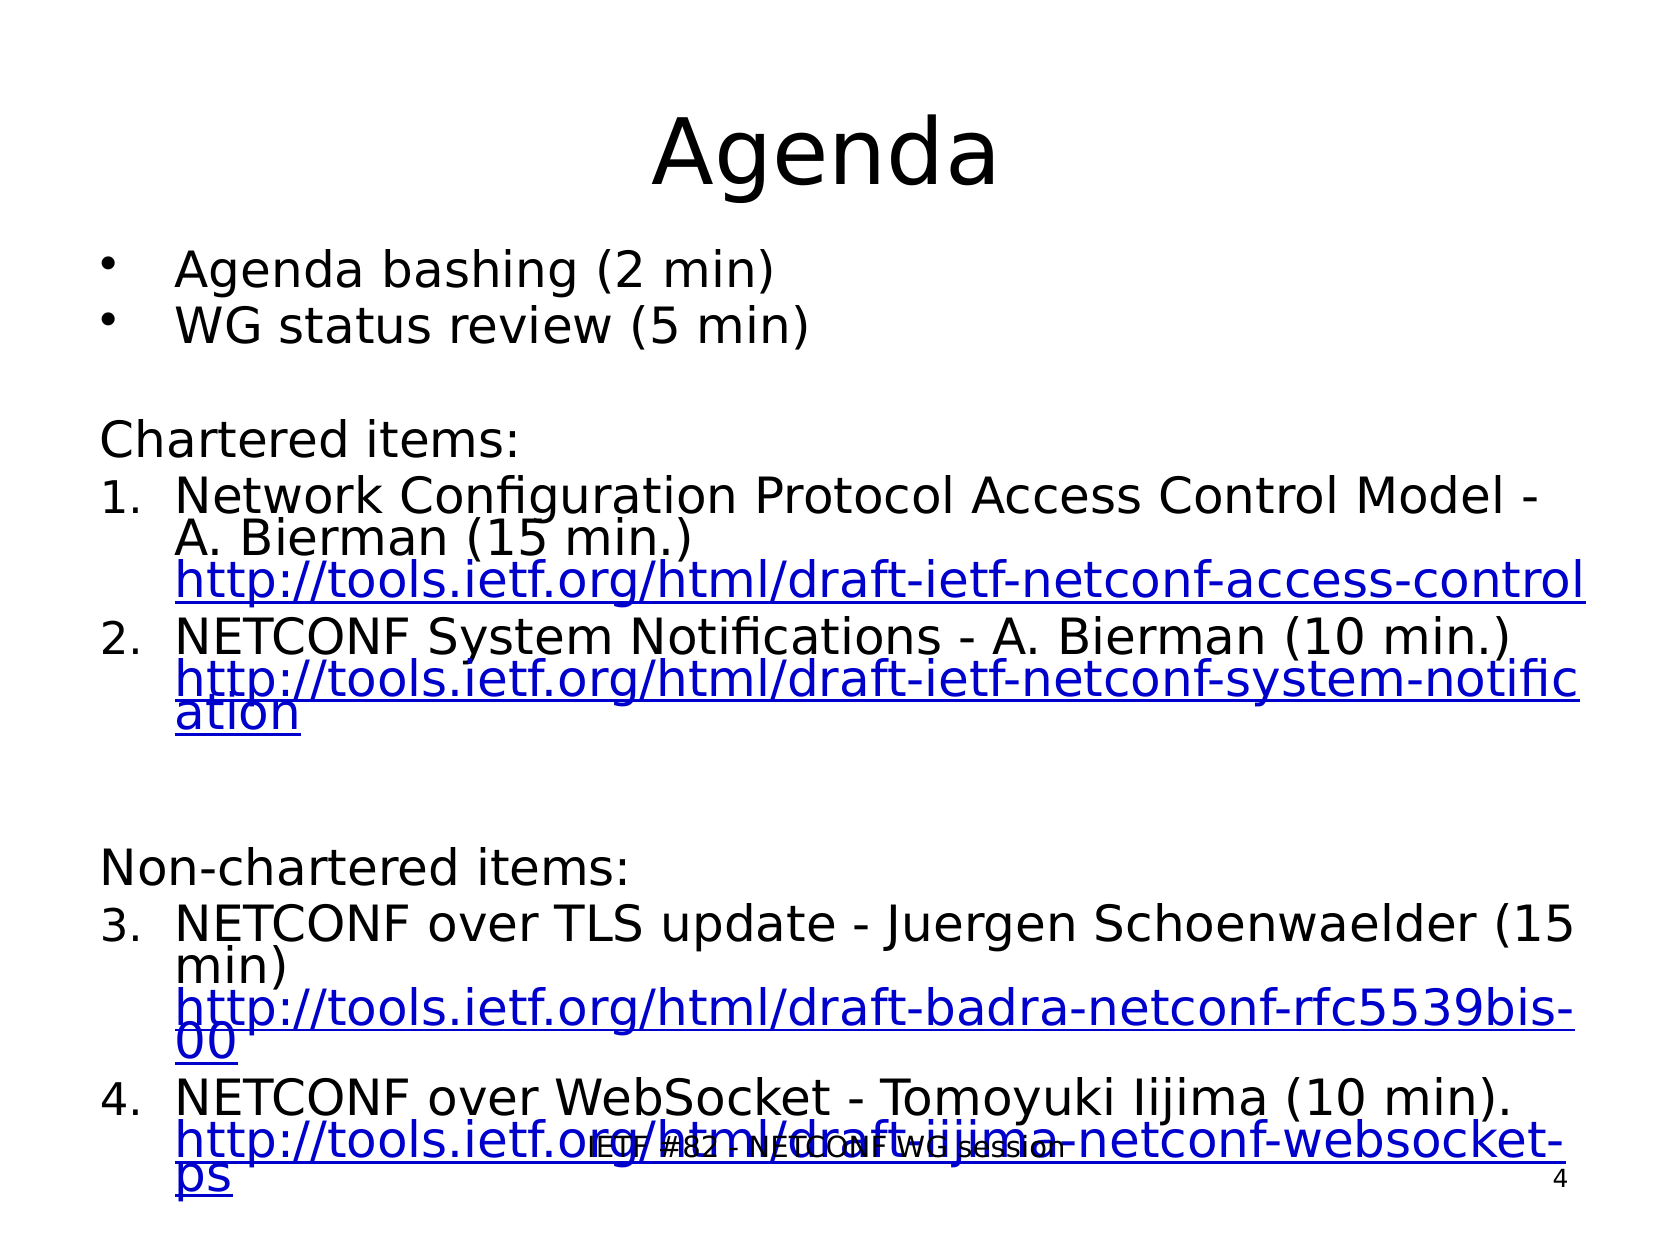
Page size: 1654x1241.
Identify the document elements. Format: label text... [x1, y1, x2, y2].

footer IETF #82 - NETCONF WG session [565, 1129, 1088, 1214]
list Agenda bashing (2 min) WG status review (5 min) Chartered items: Network Configuration Protocol Access Control Model - A. Bierman (15 min.) http://tools.ietf.org/html/draft-ietf-netconf-access-control NETCONF System Notifications - A. Bierman (10 min.) http://tools.ietf.org/html/draft-ietf-netconf-system-notification Non-chartered items: NETCONF over TLS update - Juergen Schoenwaelder (15 min) http://tools.ietf.org/html/draft-badra-netconf-rfc5539bis-00 NETCONF over WebSocket - Tomoyuki Iijima (10 min). http://tools.ietf.org/html/draft-iijima-netconf-websocket-ps Open mike [82, 253, 1589, 1150]
slide_number 4 [1185, 1150, 1569, 1214]
title Agenda [82, 49, 1571, 253]
